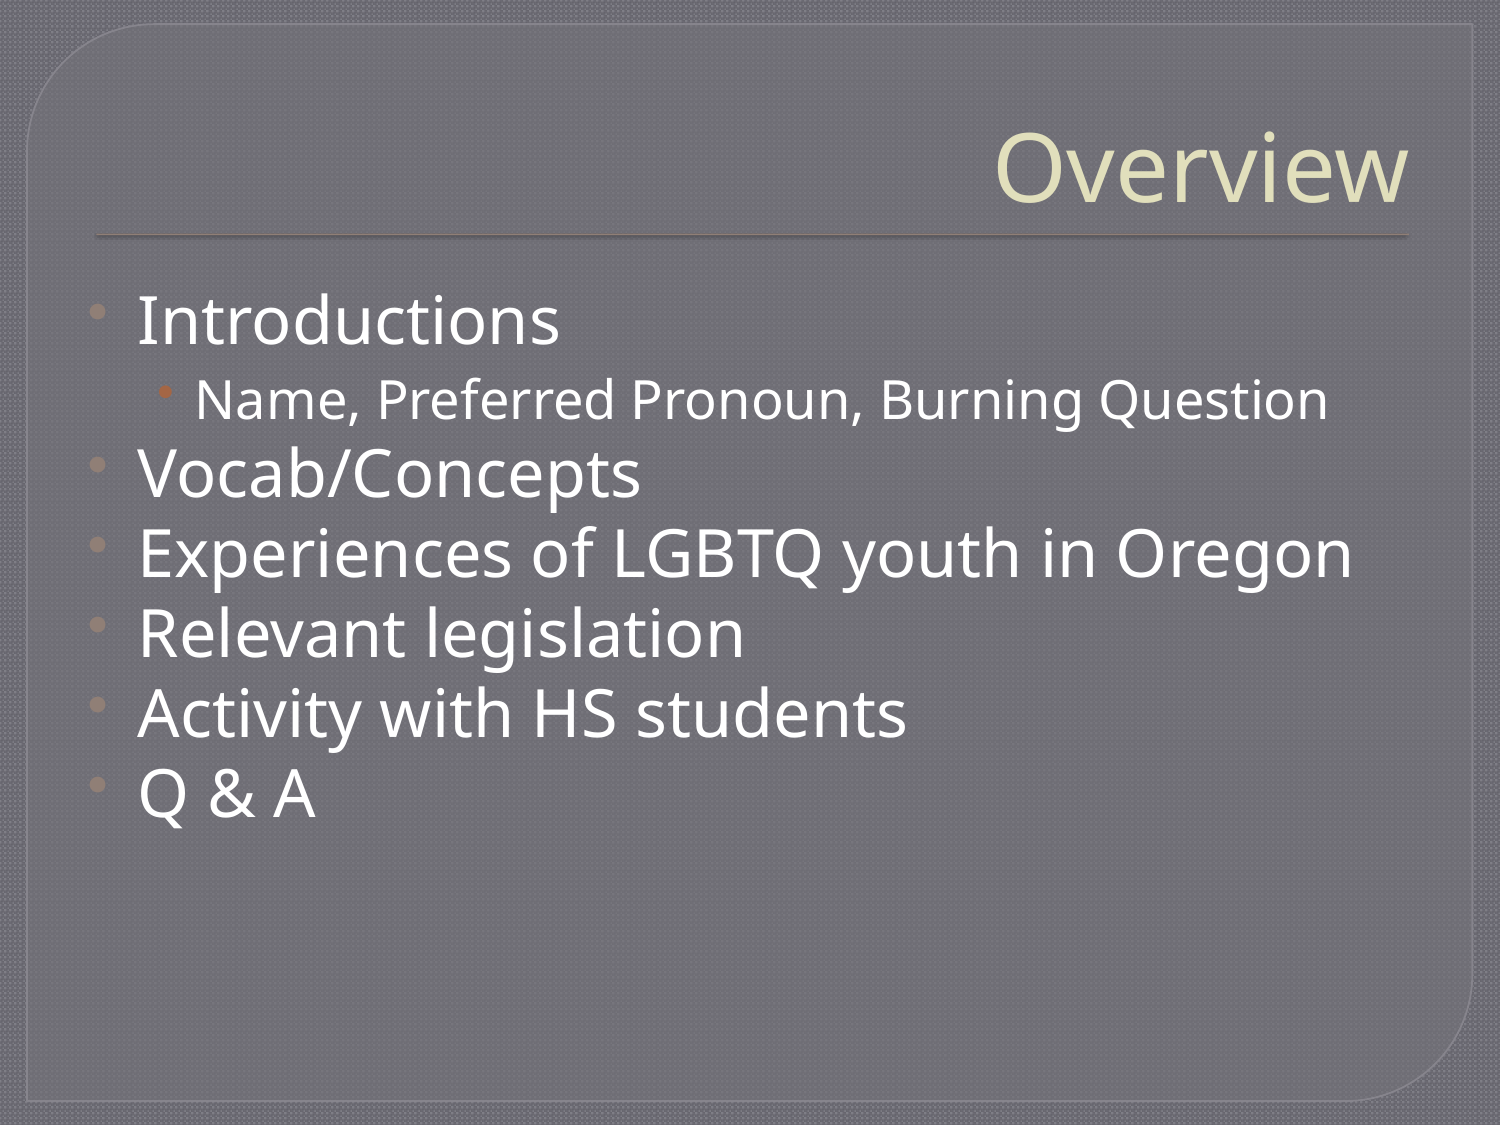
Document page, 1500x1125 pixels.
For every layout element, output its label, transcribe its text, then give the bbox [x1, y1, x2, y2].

title Overview [75, 41, 1425, 230]
list Introductions Name, Preferred Pronoun, Burning Question Vocab/Concepts Experiences of LGBTQ youth in Oregon Relevant legislation Activity with HS students Q & A [75, 270, 1425, 1013]
